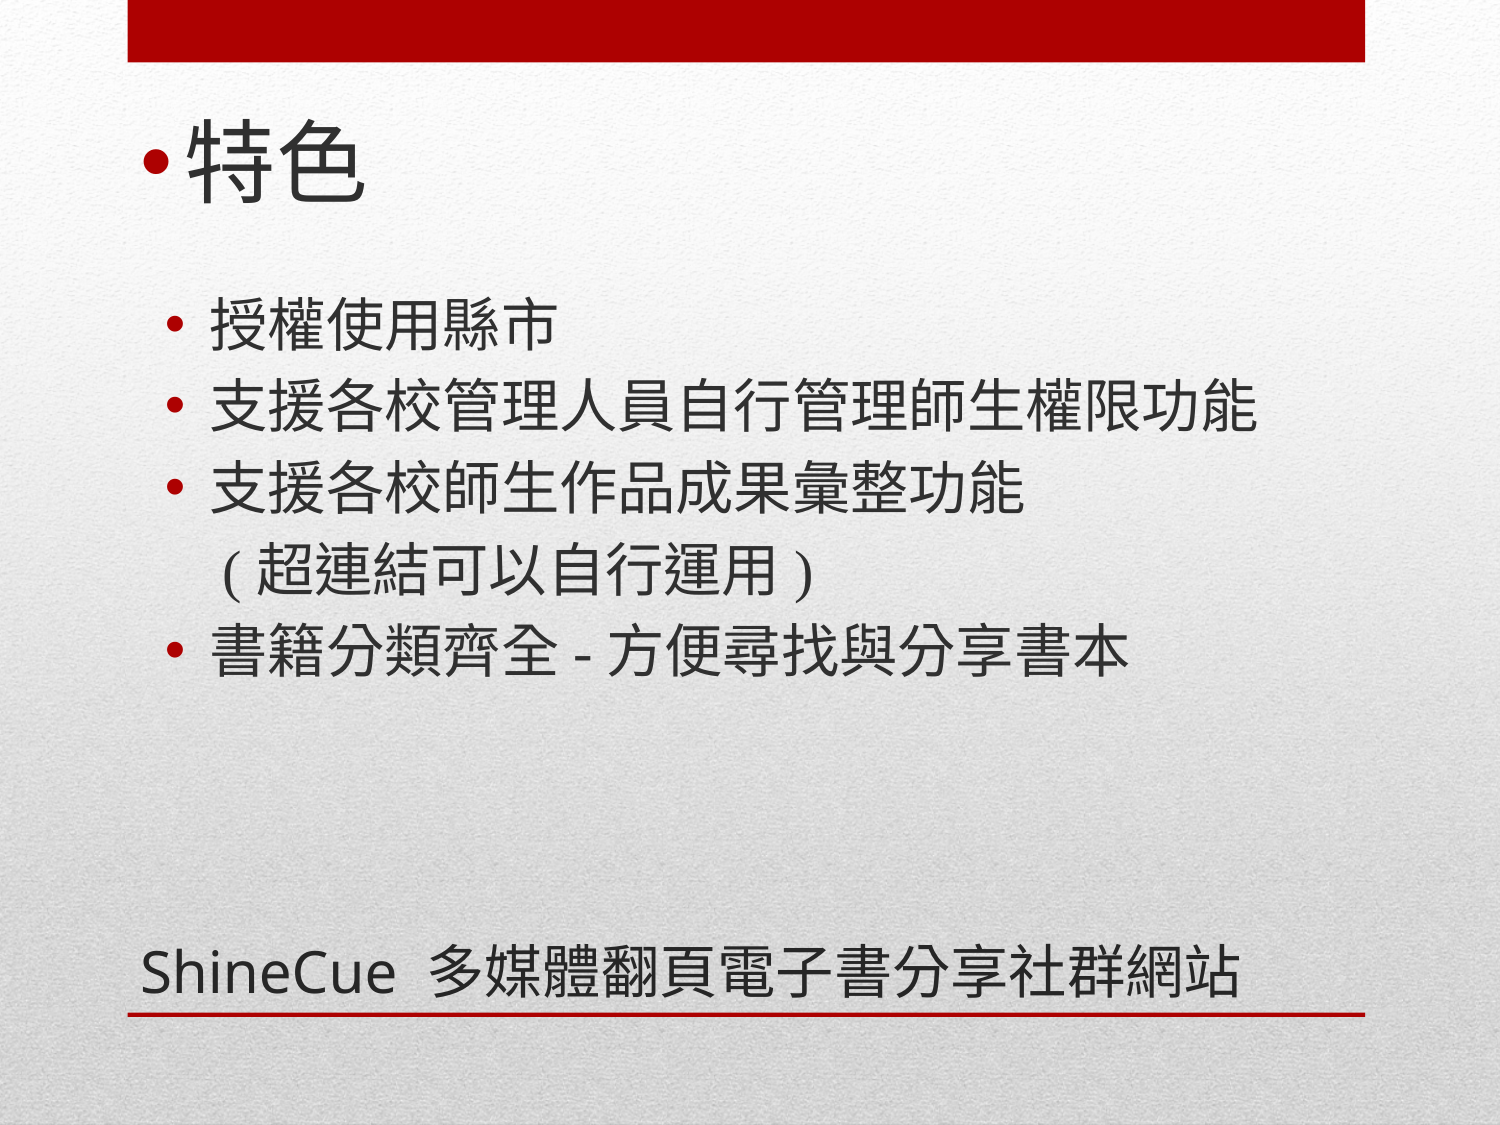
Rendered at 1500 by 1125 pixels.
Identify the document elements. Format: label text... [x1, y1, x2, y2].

text_box 授權使用縣市 支援各校管理人員自行管理師生權限功能 支援各校師生作品成果彙整功能 (超連結可以自行運用) 書籍分類齊全-方便尋找與分享書本 [149, 219, 1436, 834]
title ShineCue 多媒體翻頁電子書分享社群網站 [124, 749, 1353, 1013]
list 特色 [124, 112, 1363, 209]
